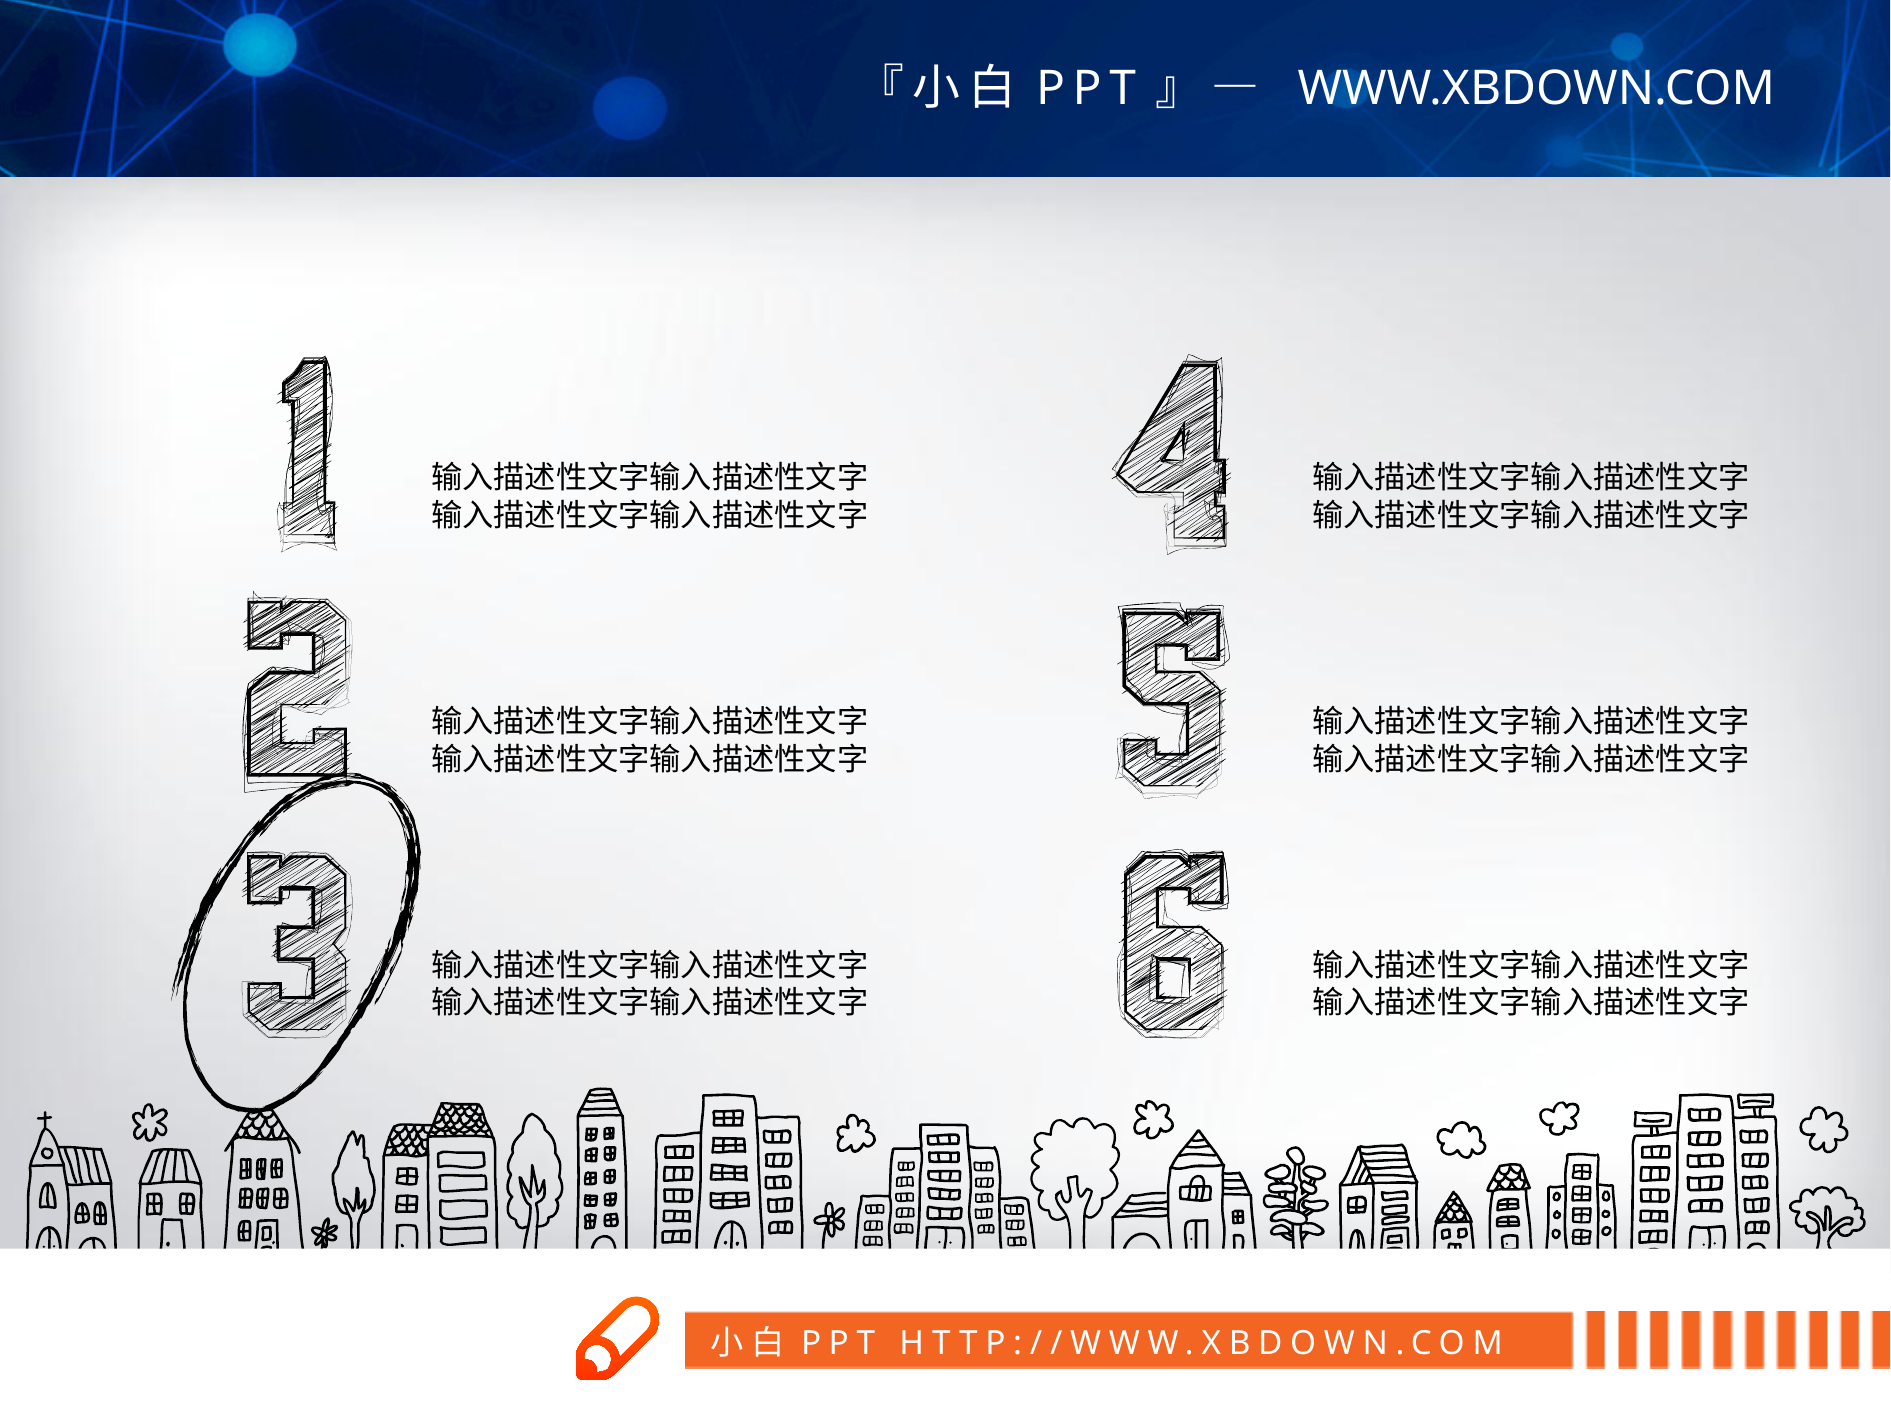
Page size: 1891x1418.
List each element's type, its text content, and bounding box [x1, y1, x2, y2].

picture [585, 1102, 616, 1108]
picture [1118, 1210, 1166, 1215]
picture [685, 1311, 1891, 1369]
picture [1274, 1212, 1305, 1222]
picture [509, 1116, 560, 1226]
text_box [242, 590, 353, 793]
picture [1344, 1152, 1360, 1183]
picture [858, 1197, 889, 1248]
picture [220, 868, 226, 878]
picture [1370, 1168, 1411, 1175]
picture [1548, 1188, 1565, 1248]
picture [1114, 1217, 1169, 1248]
text_box 输入描述性文字输入描述性文字 输入描述性文字输入描述性文字 [1297, 937, 1774, 1028]
picture [429, 1138, 495, 1248]
text_box 输入描述性文字输入描述性文字 输入描述性文字输入描述性文字 [1297, 450, 1774, 540]
picture [1512, 1166, 1520, 1171]
picture [244, 1119, 251, 1127]
picture [1001, 1199, 1032, 1248]
text_box 输入描述性文字输入描述性文字 输入描述性文字输入描述性文字 [416, 450, 893, 540]
picture [1305, 1168, 1323, 1177]
picture [1383, 1230, 1407, 1248]
picture [163, 1221, 183, 1248]
picture [1675, 1096, 1737, 1248]
text_box [171, 802, 341, 1115]
picture [1187, 1222, 1194, 1248]
picture [1268, 1167, 1288, 1177]
picture [274, 1124, 281, 1137]
picture [1361, 1171, 1368, 1182]
picture [1224, 1196, 1253, 1248]
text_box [276, 355, 339, 553]
picture [77, 1149, 90, 1183]
picture [96, 1151, 109, 1182]
picture [1130, 1195, 1166, 1202]
picture [175, 1152, 185, 1180]
picture [0, 0, 1891, 1248]
picture [1225, 1175, 1240, 1179]
picture [891, 1150, 920, 1248]
picture [657, 1135, 699, 1248]
picture [1373, 1177, 1414, 1181]
picture [1496, 1173, 1503, 1180]
picture [1735, 1118, 1777, 1248]
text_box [1111, 354, 1232, 556]
picture [1266, 1197, 1288, 1205]
picture [67, 1149, 80, 1183]
picture [1236, 1237, 1241, 1248]
picture [836, 1210, 842, 1217]
picture [1514, 1180, 1523, 1188]
picture [248, 1127, 258, 1136]
picture [1273, 1227, 1287, 1233]
picture [1792, 1189, 1863, 1234]
picture [1127, 1236, 1157, 1248]
picture [1491, 1191, 1529, 1248]
picture [227, 1139, 301, 1248]
picture [1289, 1150, 1302, 1163]
picture [919, 1126, 971, 1248]
picture [164, 1151, 174, 1181]
picture [82, 1240, 92, 1248]
picture [1436, 1223, 1472, 1248]
text_box 输入描述性文字输入描述性文字 输入描述性文字输入描述性文字 [1297, 693, 1774, 784]
picture [33, 1131, 61, 1164]
text_box 输入描述性文字输入描述性文字 输入描述性文字输入描述性文字 [416, 937, 893, 1028]
picture [60, 1149, 74, 1183]
picture [1183, 1148, 1213, 1153]
picture [595, 1238, 613, 1248]
picture [1302, 1225, 1321, 1233]
picture [140, 1183, 201, 1248]
picture [1367, 1161, 1407, 1167]
picture [1490, 1182, 1497, 1189]
picture [1691, 1229, 1708, 1248]
picture [1198, 1222, 1205, 1248]
picture [142, 1152, 158, 1182]
picture [1362, 1147, 1404, 1152]
picture [1174, 1156, 1219, 1167]
picture [1352, 1233, 1357, 1248]
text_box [1115, 602, 1230, 799]
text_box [1116, 848, 1230, 1039]
picture [971, 1149, 999, 1248]
picture [255, 1117, 263, 1127]
picture [1637, 1114, 1669, 1124]
picture [1305, 1202, 1325, 1209]
picture [1295, 1168, 1302, 1209]
picture [1502, 1180, 1509, 1188]
picture [268, 1116, 276, 1125]
picture [262, 1124, 270, 1136]
picture [1190, 1142, 1206, 1146]
picture [698, 1097, 761, 1248]
picture [1170, 1167, 1223, 1248]
picture [397, 1146, 404, 1152]
picture [1809, 1214, 1819, 1221]
picture [927, 1229, 944, 1248]
picture [579, 1117, 625, 1248]
picture [1342, 1185, 1372, 1248]
picture [588, 1096, 613, 1100]
picture [1567, 1156, 1597, 1248]
picture [1504, 1237, 1516, 1248]
picture [1456, 1212, 1463, 1218]
picture [347, 1205, 362, 1248]
picture [758, 1118, 801, 1248]
picture [827, 1205, 831, 1215]
picture [353, 779, 380, 787]
picture [1271, 1185, 1294, 1191]
picture [1225, 1182, 1244, 1187]
picture [581, 1110, 619, 1114]
picture [152, 1151, 166, 1182]
picture [1363, 1154, 1405, 1159]
picture [1303, 1184, 1314, 1192]
picture [1355, 1164, 1364, 1182]
picture [1599, 1186, 1614, 1248]
picture [817, 1218, 827, 1222]
picture [335, 1135, 373, 1211]
picture [524, 1180, 543, 1248]
picture [1295, 1226, 1301, 1248]
picture [384, 1156, 428, 1248]
picture [1124, 1204, 1166, 1210]
picture [398, 1227, 415, 1248]
picture [39, 1230, 48, 1248]
picture [946, 1230, 962, 1248]
picture [733, 1224, 744, 1248]
picture [184, 1152, 198, 1181]
picture [246, 784, 408, 1012]
text_box [357, 773, 421, 1024]
picture [1633, 1134, 1676, 1248]
picture [717, 1224, 730, 1248]
picture [86, 1150, 99, 1182]
picture [1374, 1184, 1416, 1248]
picture [69, 1185, 114, 1248]
picture [95, 1240, 103, 1248]
picture [1740, 1096, 1771, 1106]
picture [409, 1146, 414, 1154]
picture [258, 1222, 276, 1248]
picture [29, 1167, 67, 1248]
picture [1058, 1178, 1090, 1248]
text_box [241, 851, 353, 1039]
picture [393, 1138, 401, 1144]
picture [401, 1131, 407, 1138]
picture [187, 860, 338, 1107]
picture [1819, 1209, 1850, 1248]
picture [1033, 1120, 1117, 1218]
picture [51, 1230, 58, 1248]
text_box 输入描述性文字输入描述性文字 输入描述性文字输入描述性文字 [416, 693, 893, 784]
picture [1508, 1172, 1517, 1178]
picture [1711, 1228, 1723, 1248]
picture [420, 1132, 427, 1138]
